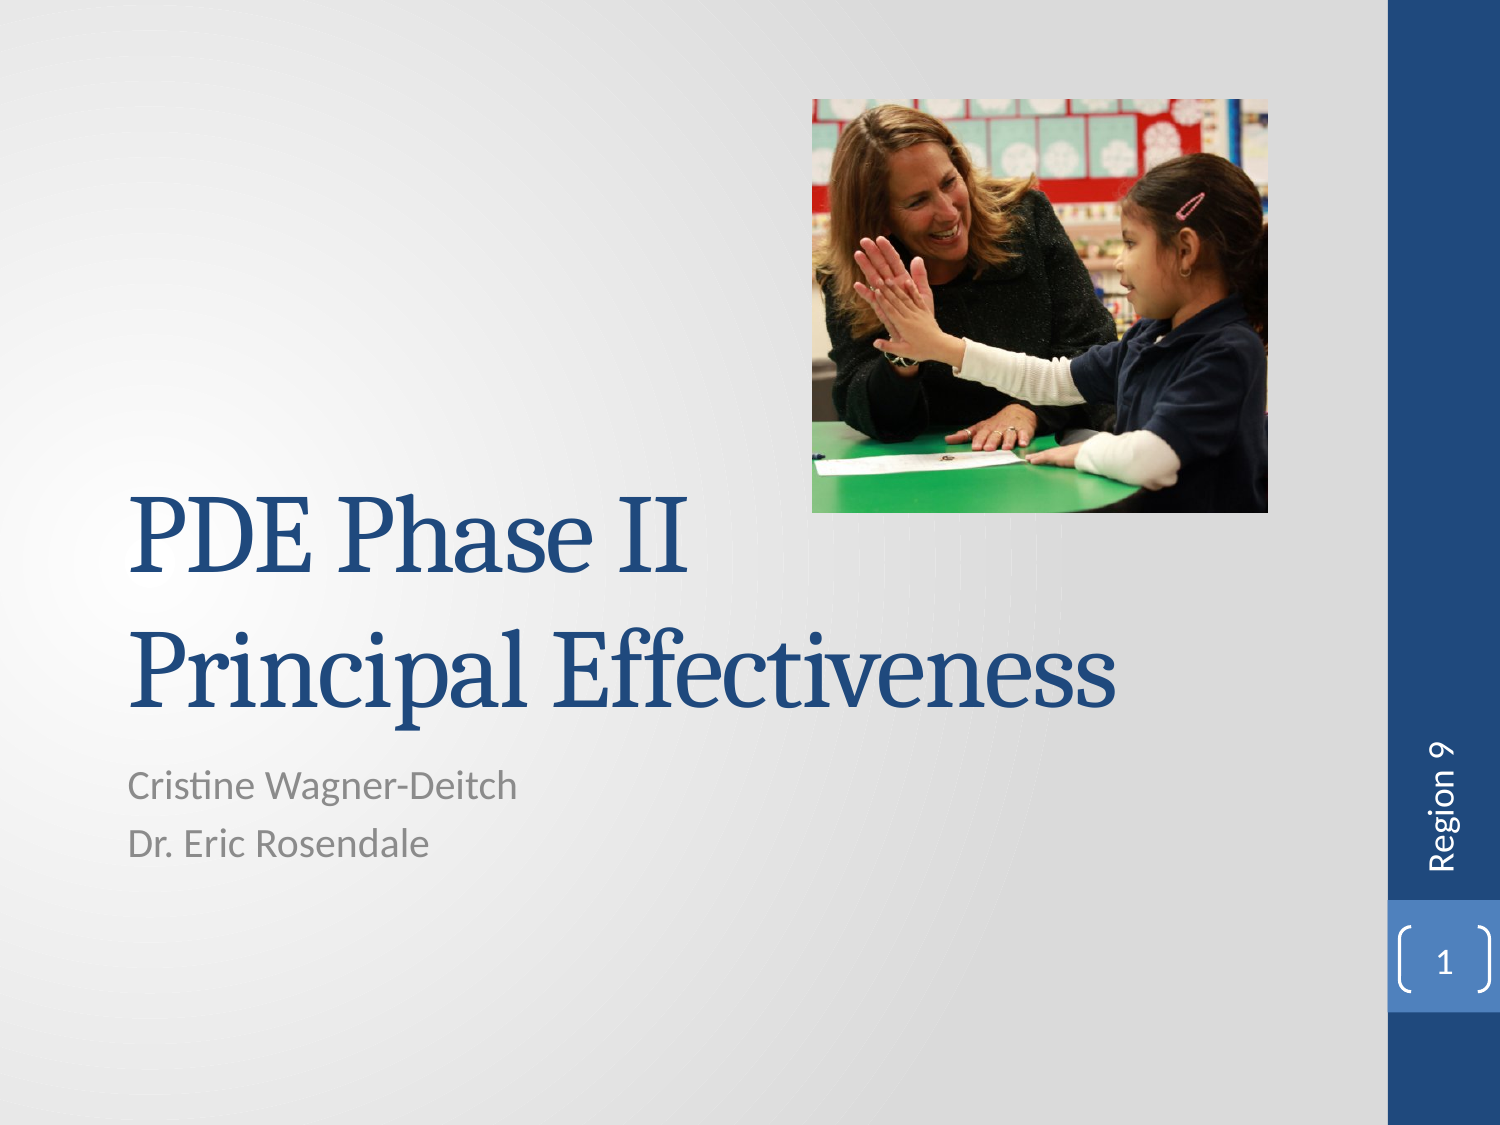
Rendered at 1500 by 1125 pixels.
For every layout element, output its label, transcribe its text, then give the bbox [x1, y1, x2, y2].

picture [811, 99, 1268, 513]
footer Region 9 [1408, 500, 1469, 889]
subtitle Cristine Wagner-Deitch Dr. Eric Rosendale [112, 750, 1173, 925]
title PDE Phase II Principal Effectiveness [112, 312, 1350, 738]
slide_number 1 [1397, 925, 1492, 994]
